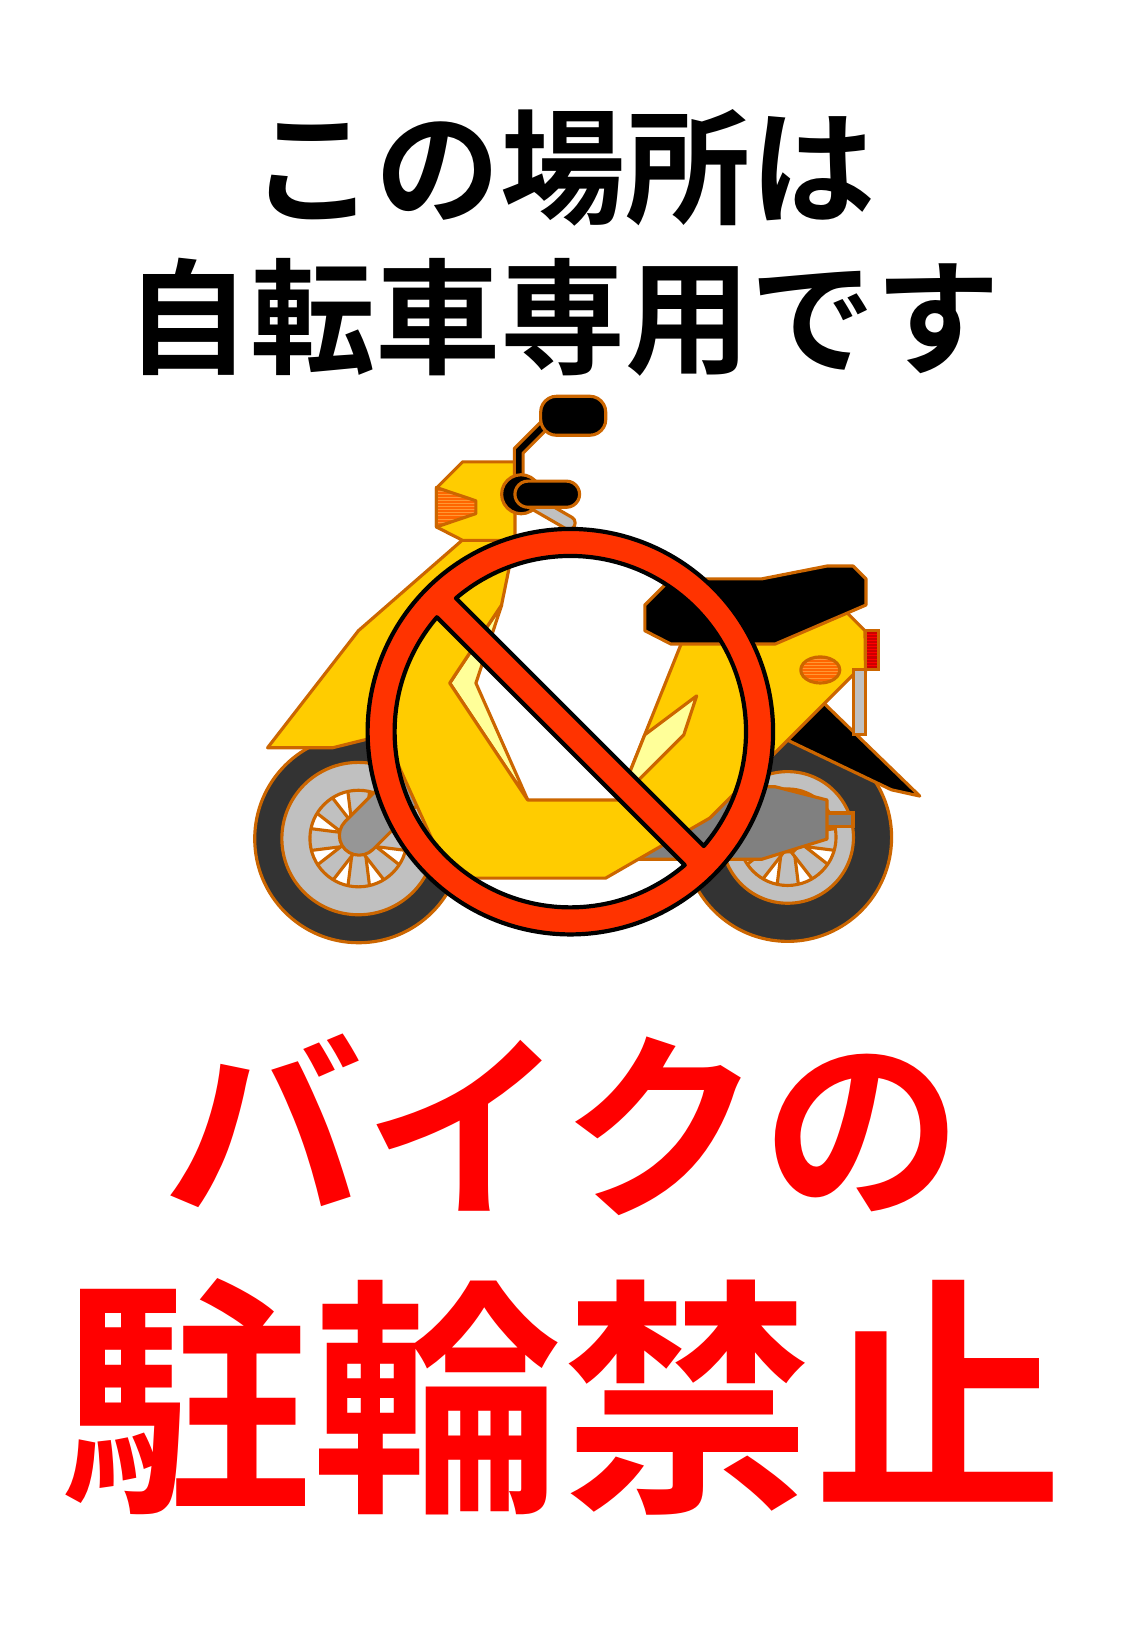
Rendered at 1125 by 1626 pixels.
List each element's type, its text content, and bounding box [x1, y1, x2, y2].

text_box この場所は 自転車専用です [110, 82, 1016, 398]
text_box バイクの 駐輪禁止 [1, 995, 1125, 1551]
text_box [254, 395, 906, 944]
